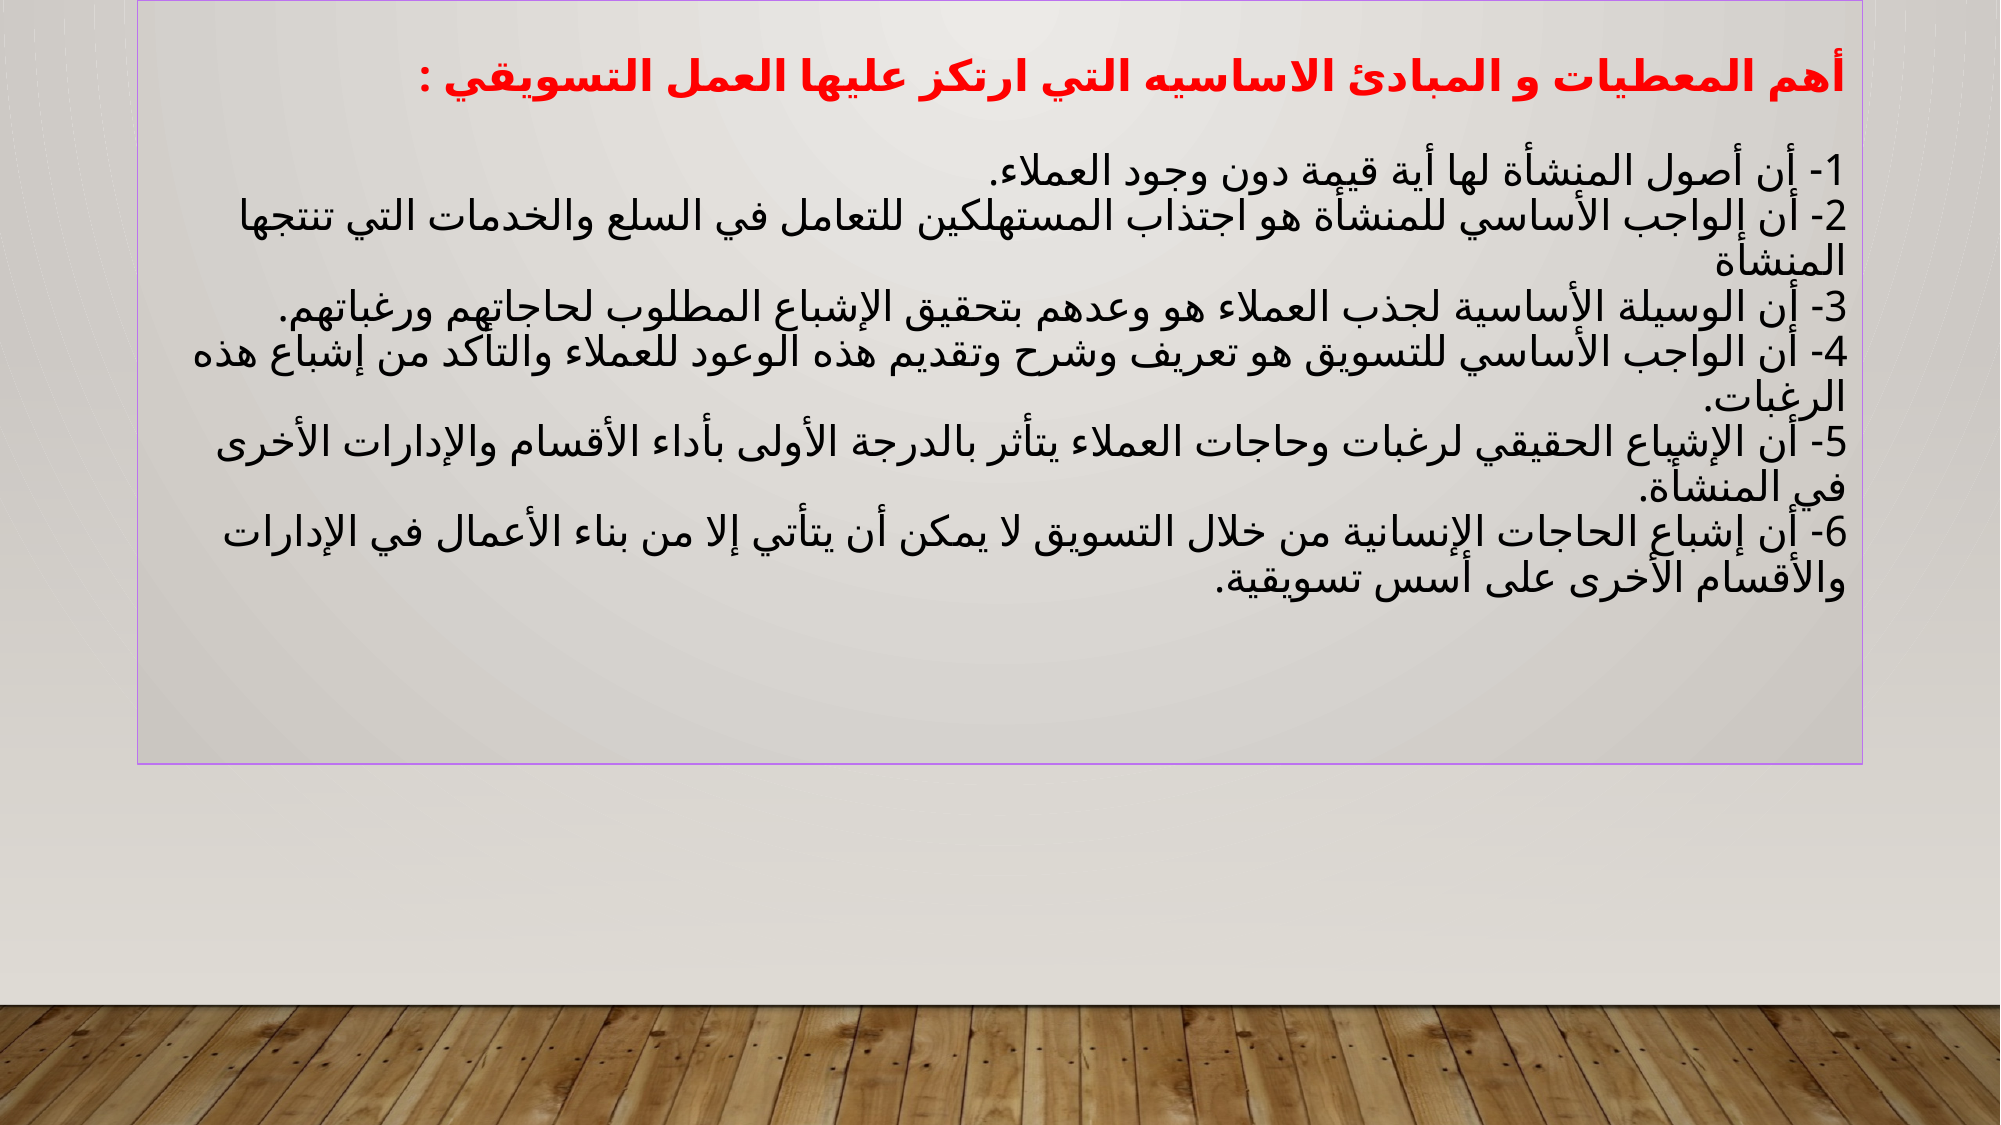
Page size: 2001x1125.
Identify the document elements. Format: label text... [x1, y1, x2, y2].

picture [0, 1005, 2000, 1125]
title أهم المعطيات و المبادئ الاساسيه التي ارتكز عليها العمل التسويقي : 1- أن أصول المنشأة لها أية قيمة دون وجود العملاء. 2- أن الواجب الأساسي للمنشأة هو اجتذاب المستهلكين للتعامل في السلع والخدمات التي تنتجها المنشأة 3- أن الوسيلة الأساسية لجذب العملاء هو وعدهم بتحقيق الإشباع المطلوب لحاجاتهم ورغباتهم. 4- أن الواجب الأساسي للتسويق هو تعريف وشرح وتقديم هذه الوعود للعملاء والتأكد من إشباع هذه الرغبات. 5- أن الإشباع الحقيقي لرغبات وحاجات العملاء يتأثر بالدرجة الأولى بأداء الأقسام والإدارات الأخرى في المنشأة. 6- أن إشباع الحاجات الإنسانية من خلال التسويق لا يمكن أن يتأتي إلا من بناء الأعمال في الإدارات والأقسام الأخرى على أسس تسويقية. [137, 0, 1863, 765]
